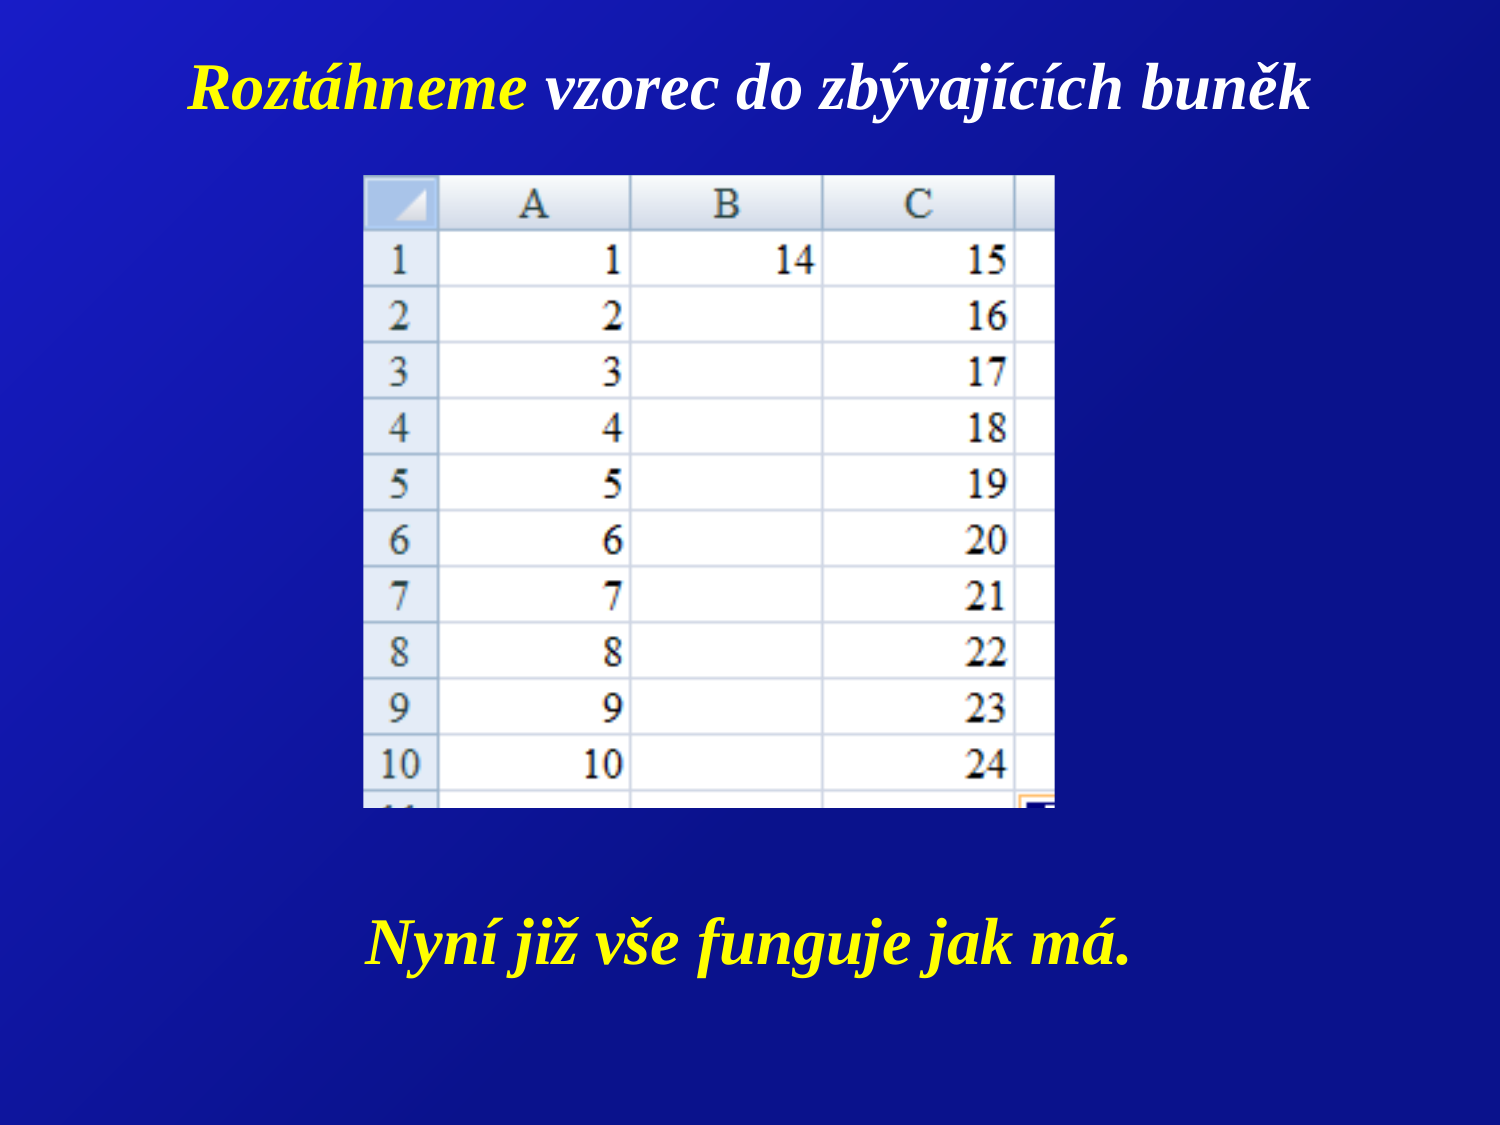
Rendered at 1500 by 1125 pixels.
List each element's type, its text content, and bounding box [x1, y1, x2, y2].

text_box Nyní již vše funguje jak má. [0, 890, 1500, 996]
text_box Roztáhneme vzorec do zbývajících buněk [0, 35, 1500, 141]
picture [362, 175, 1055, 808]
